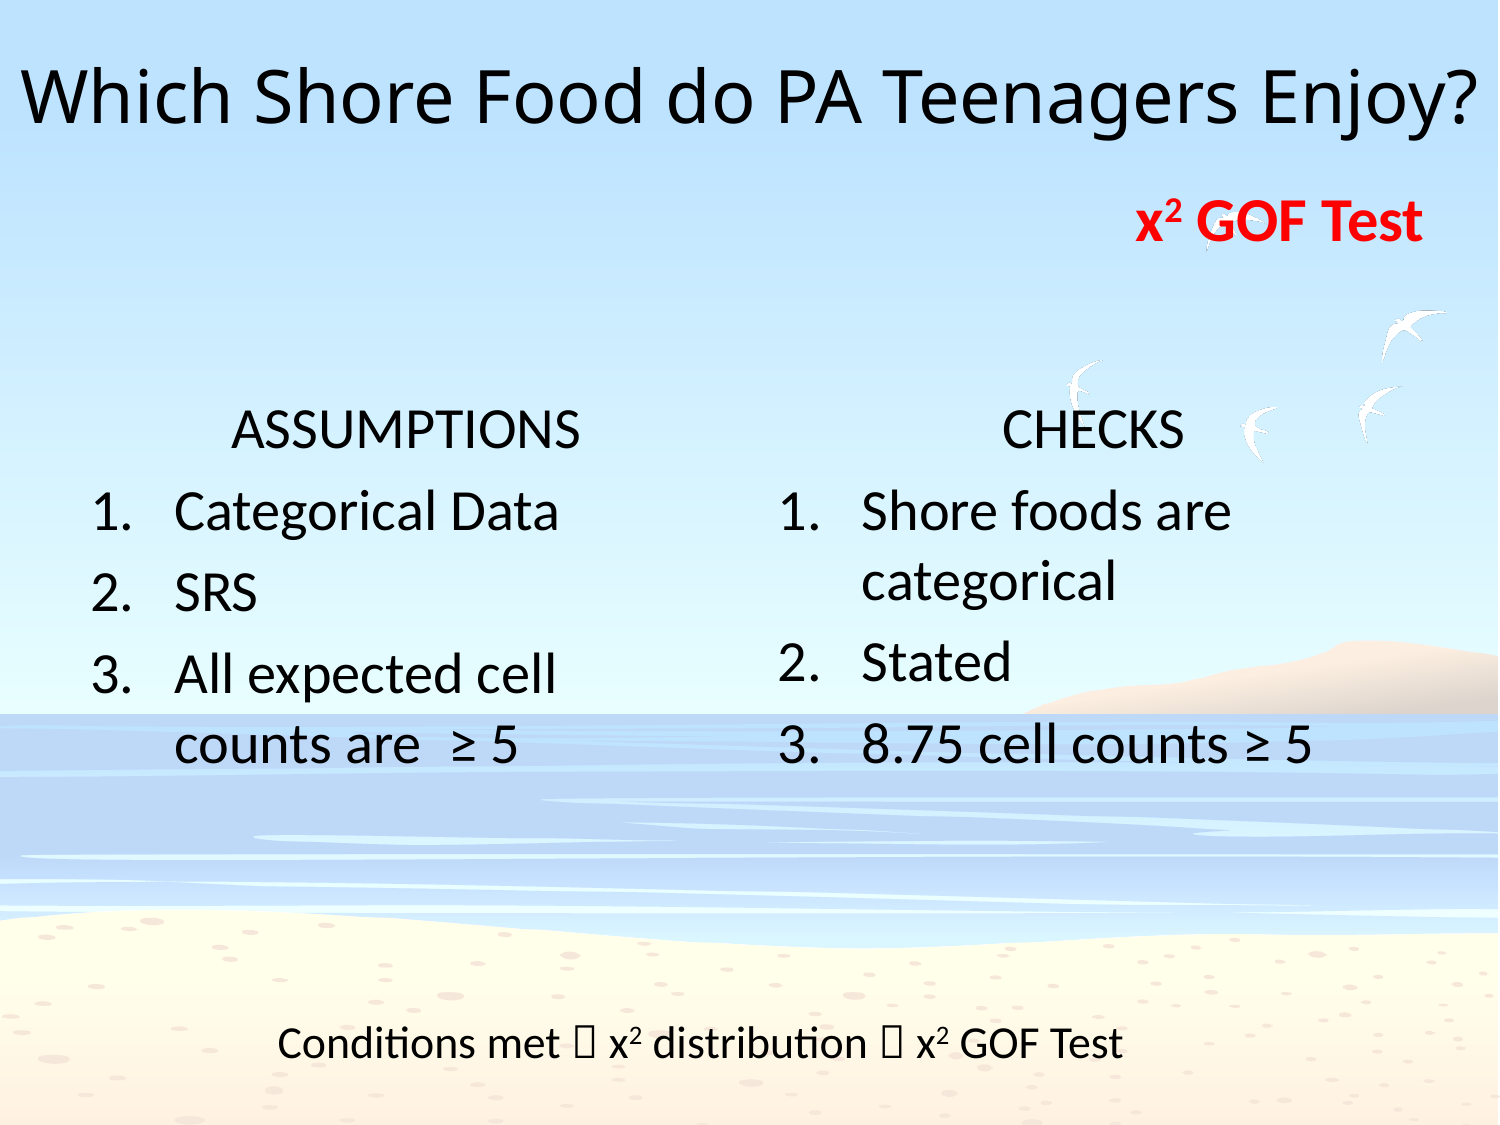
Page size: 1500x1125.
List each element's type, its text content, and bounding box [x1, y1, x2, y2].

list ASSUMPTIONS Categorical Data SRS All expected cell counts are ≥ 5 [75, 382, 738, 1125]
title Which Shore Food do PA Teenagers Enjoy? [0, 0, 1500, 188]
picture [1066, 212, 1447, 463]
list CHECKS Shore foods are categorical Stated 8.75 cell counts ≥ 5 [762, 382, 1425, 1125]
text_box x2 GOF Test [1120, 171, 1460, 262]
text_box Conditions met  x2 distribution  x2 GOF Test [262, 1004, 1225, 1075]
